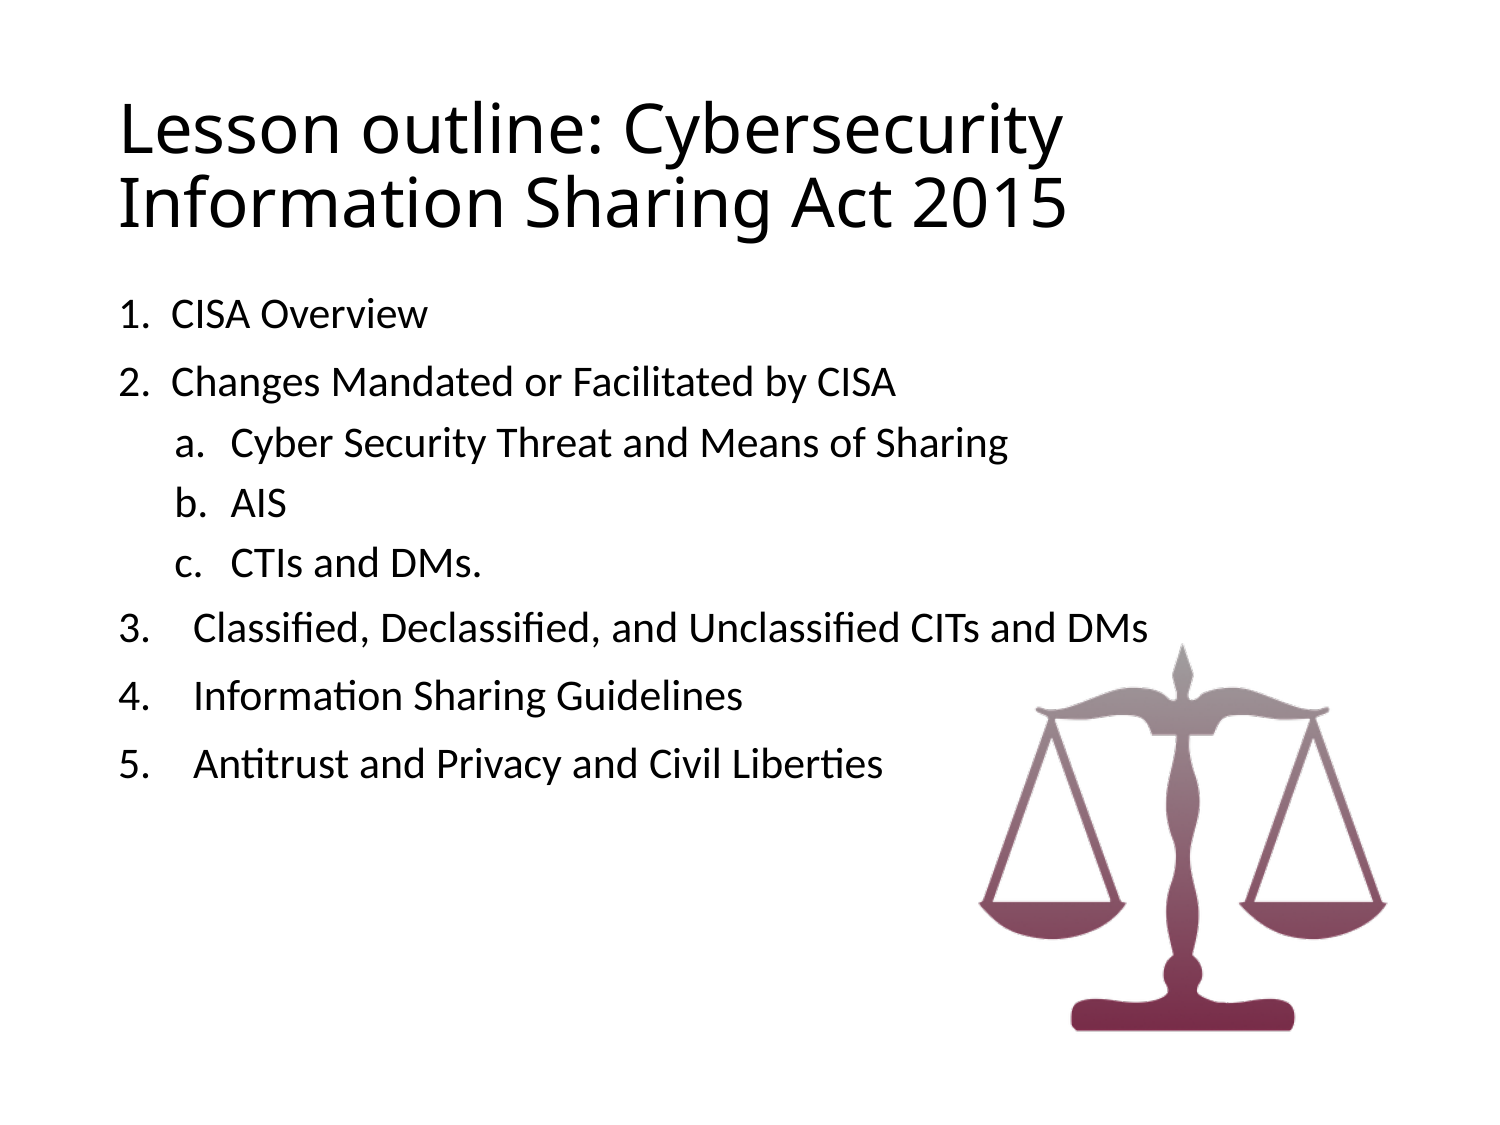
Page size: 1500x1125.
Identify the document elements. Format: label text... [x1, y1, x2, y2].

picture [969, 634, 1397, 1041]
title Lesson outline: Cybersecurity Information Sharing Act 2015 [102, 59, 1398, 278]
list 1. CISA Overview 2. Changes Mandated or Facilitated by CISA Cyber Security Threat and Means of Sharing AIS CTIs and DMs. Classified, Declassified, and Unclassified CITs and DMs Information Sharing Guidelines Antitrust and Privacy and Civil Liberties [102, 277, 1338, 992]
